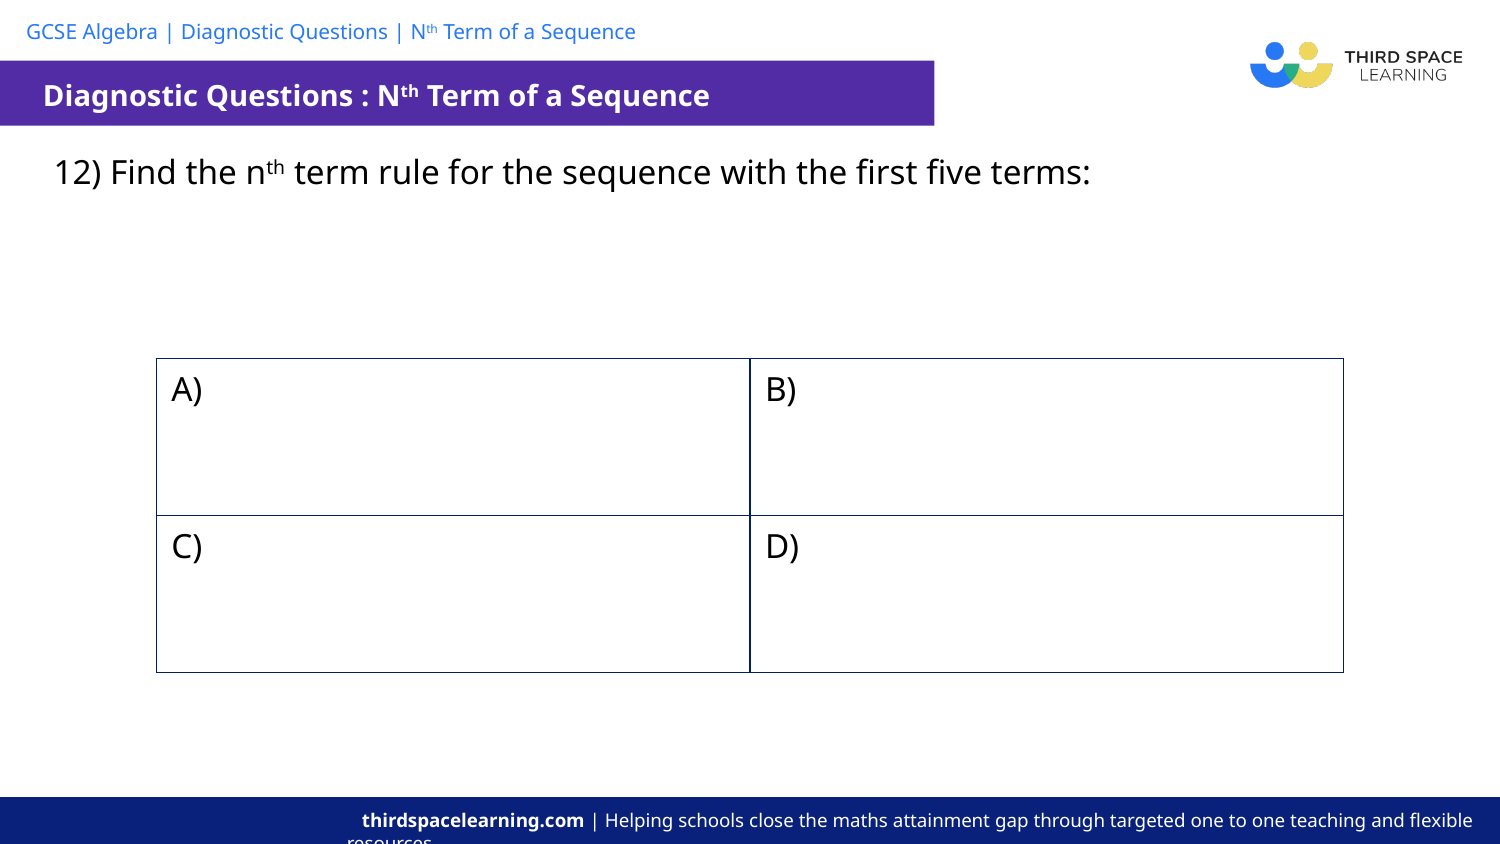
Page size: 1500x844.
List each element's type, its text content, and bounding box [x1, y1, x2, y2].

text_box Diagnostic Questions : Nth Term of a Sequence [27, 61, 849, 127]
picture [1250, 33, 1465, 99]
